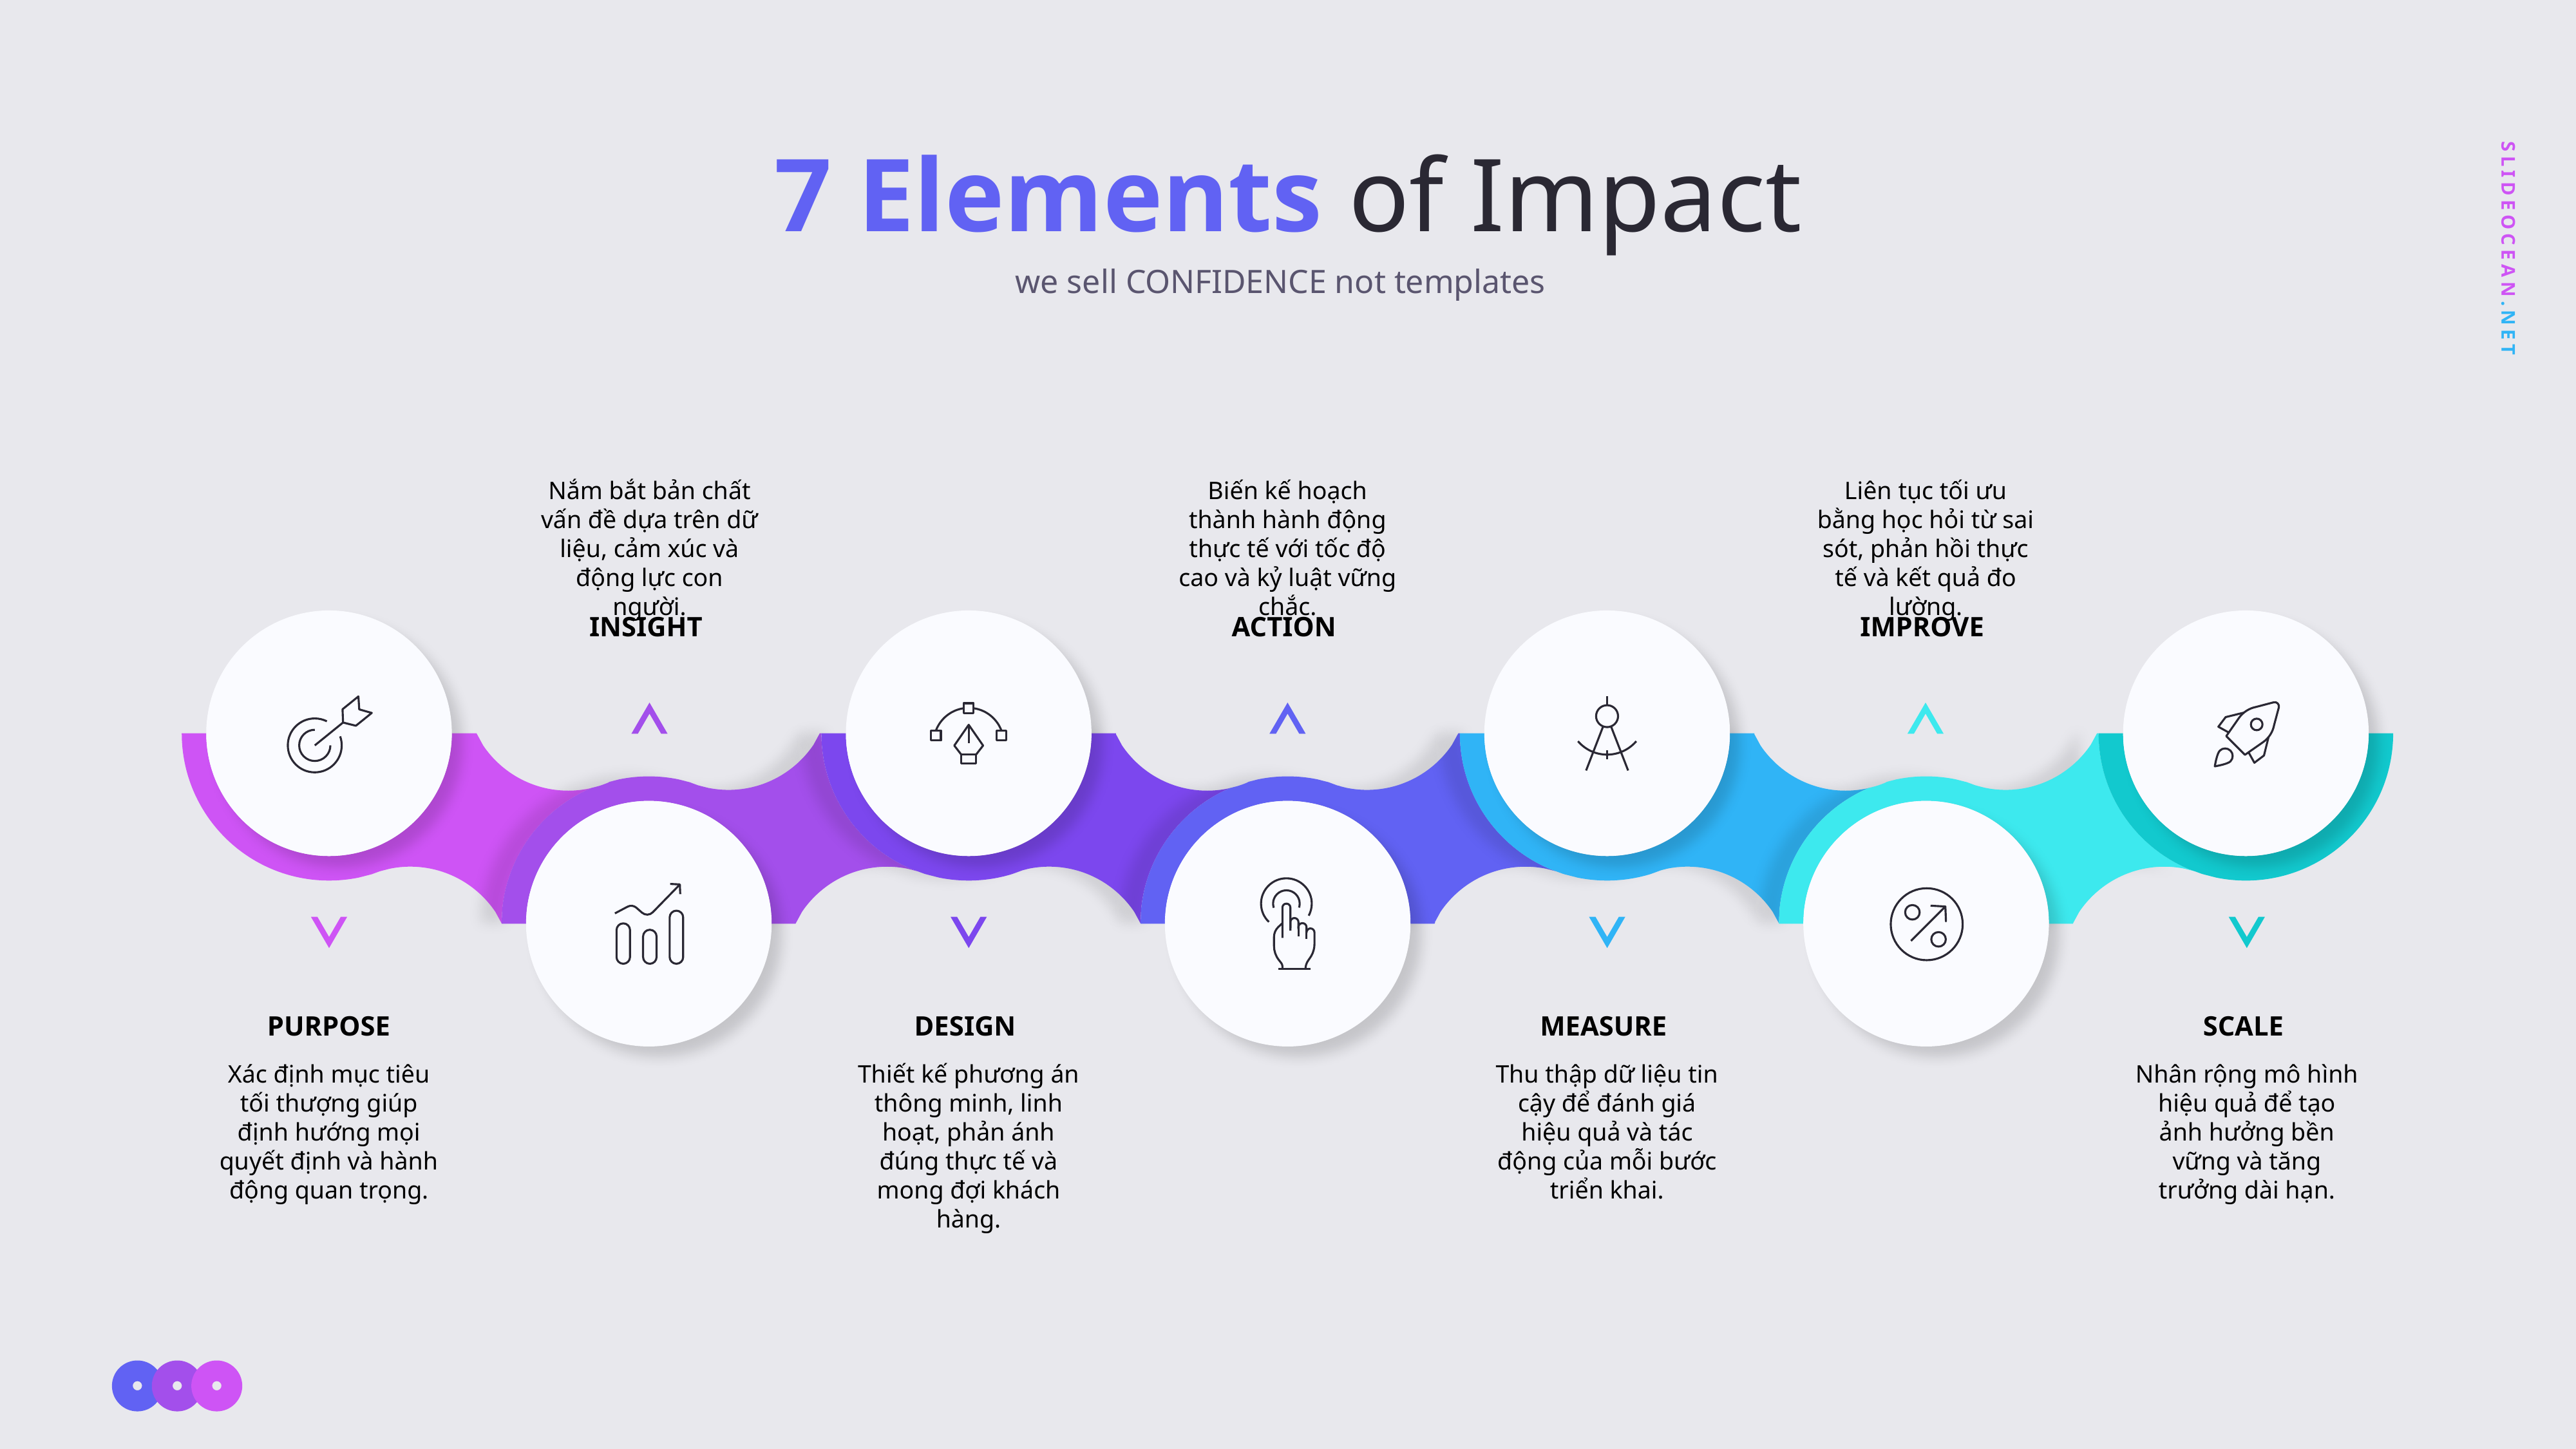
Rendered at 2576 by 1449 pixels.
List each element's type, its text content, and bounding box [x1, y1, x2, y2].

text_box [669, 911, 683, 964]
text_box [2098, 732, 2394, 882]
text_box [954, 724, 983, 764]
text_box [1578, 696, 1636, 771]
text_box [1267, 700, 1308, 735]
text_box we sell CONFIDENCE not templates [1005, 256, 1556, 305]
text_box [1261, 878, 1315, 969]
text_box [2226, 916, 2267, 951]
text_box [1777, 732, 2190, 925]
text_box [629, 700, 670, 735]
text_box [1139, 760, 1517, 925]
text_box [309, 916, 349, 951]
text_box [844, 609, 1093, 857]
text_box [180, 732, 557, 895]
text_box [949, 916, 989, 951]
text_box [287, 696, 372, 773]
text_box 7 Elements of Impact [764, 126, 1812, 257]
text_box [2218, 702, 2279, 763]
text_box [1483, 609, 1731, 857]
text_box [2122, 609, 2370, 857]
text_box [205, 609, 453, 857]
text_box [614, 884, 681, 915]
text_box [1484, 1003, 1730, 1181]
text_box [616, 923, 630, 964]
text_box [526, 470, 773, 647]
text_box [1890, 888, 1963, 960]
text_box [1164, 470, 1411, 647]
text_box [2215, 748, 2233, 766]
text_box [643, 929, 657, 964]
text_box [525, 800, 773, 1048]
text_box [500, 761, 878, 925]
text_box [205, 1003, 453, 1210]
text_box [845, 1003, 1092, 1210]
text_box [1164, 800, 1412, 1048]
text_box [2123, 1003, 2371, 1181]
text_box [1459, 732, 1834, 895]
text_box [1802, 800, 2050, 1048]
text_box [1802, 470, 2049, 647]
text_box [1906, 700, 1946, 735]
text_box [1587, 916, 1627, 951]
text_box [820, 732, 1196, 895]
text_box [931, 703, 1007, 741]
